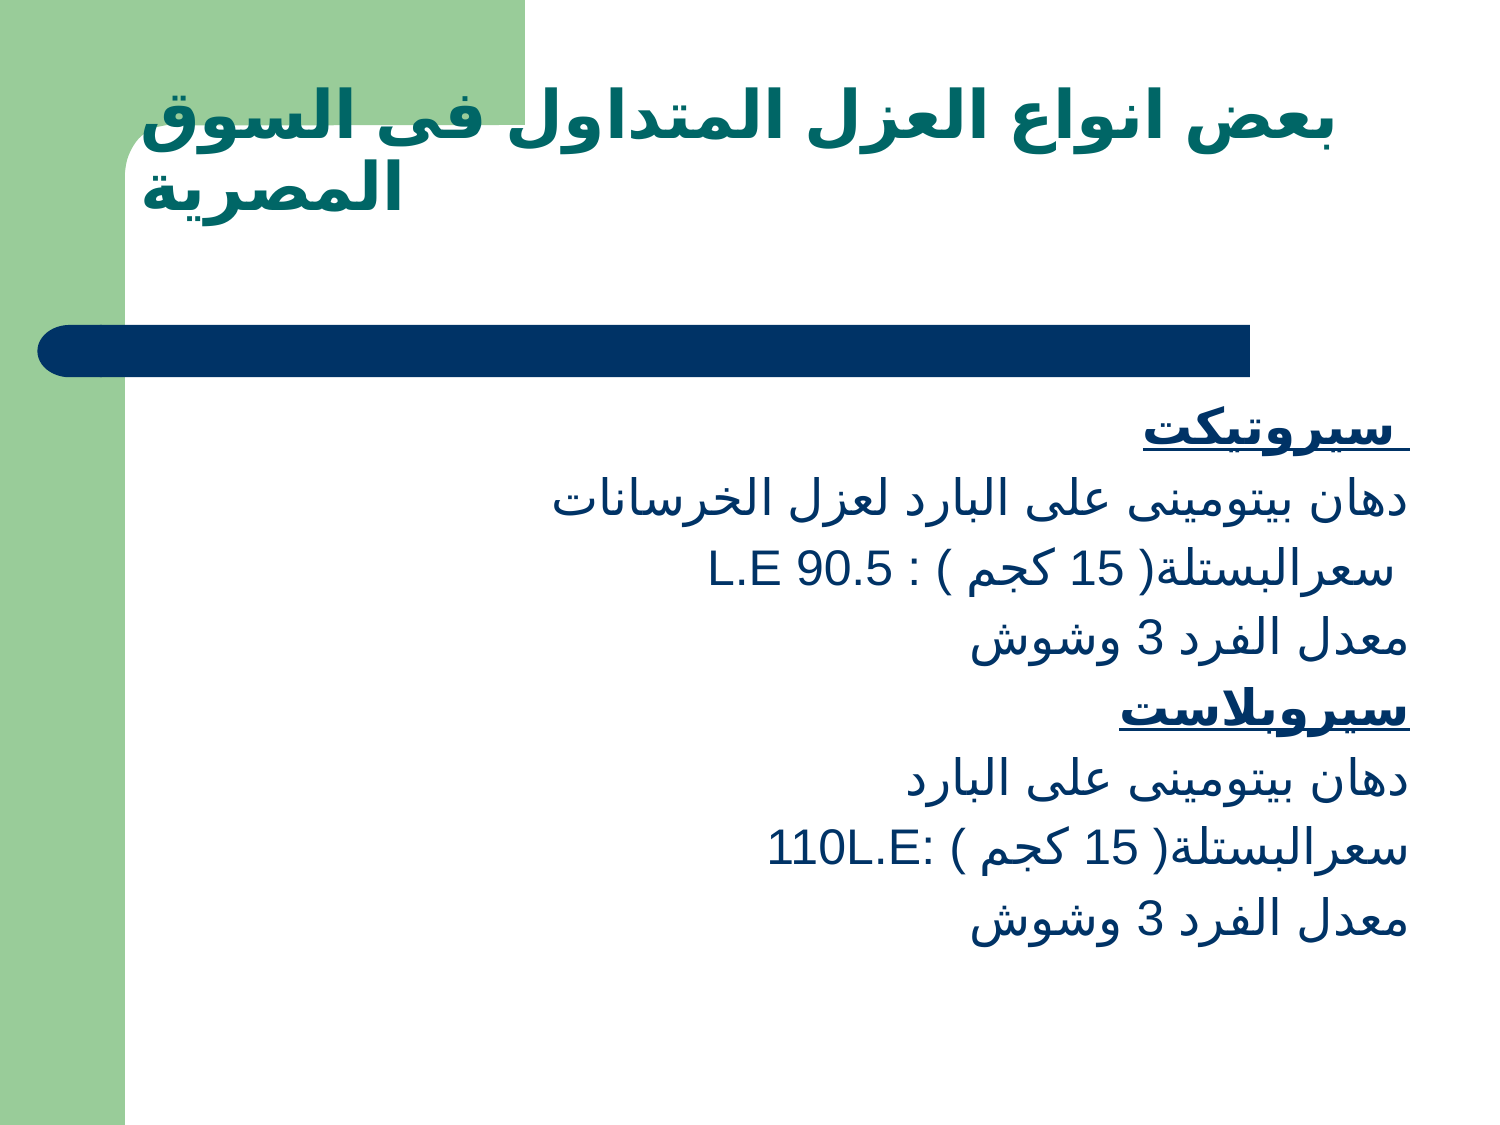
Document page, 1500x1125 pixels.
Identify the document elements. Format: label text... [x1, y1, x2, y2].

list سيروتيكت دهان بيتومينى على البارد لعزل الخرسانات سعرالبستلة( 15 كجم ) : 90.5 L.E معدل الفرد 3 وشوش سيروبلاست دهان بيتومينى على البارد سعرالبستلة( 15 كجم ) :110L.E معدل الفرد 3 وشوش [99, 387, 1425, 980]
title بعض انواع العزل المتداول فى السوق المصرية [125, 125, 1425, 313]
